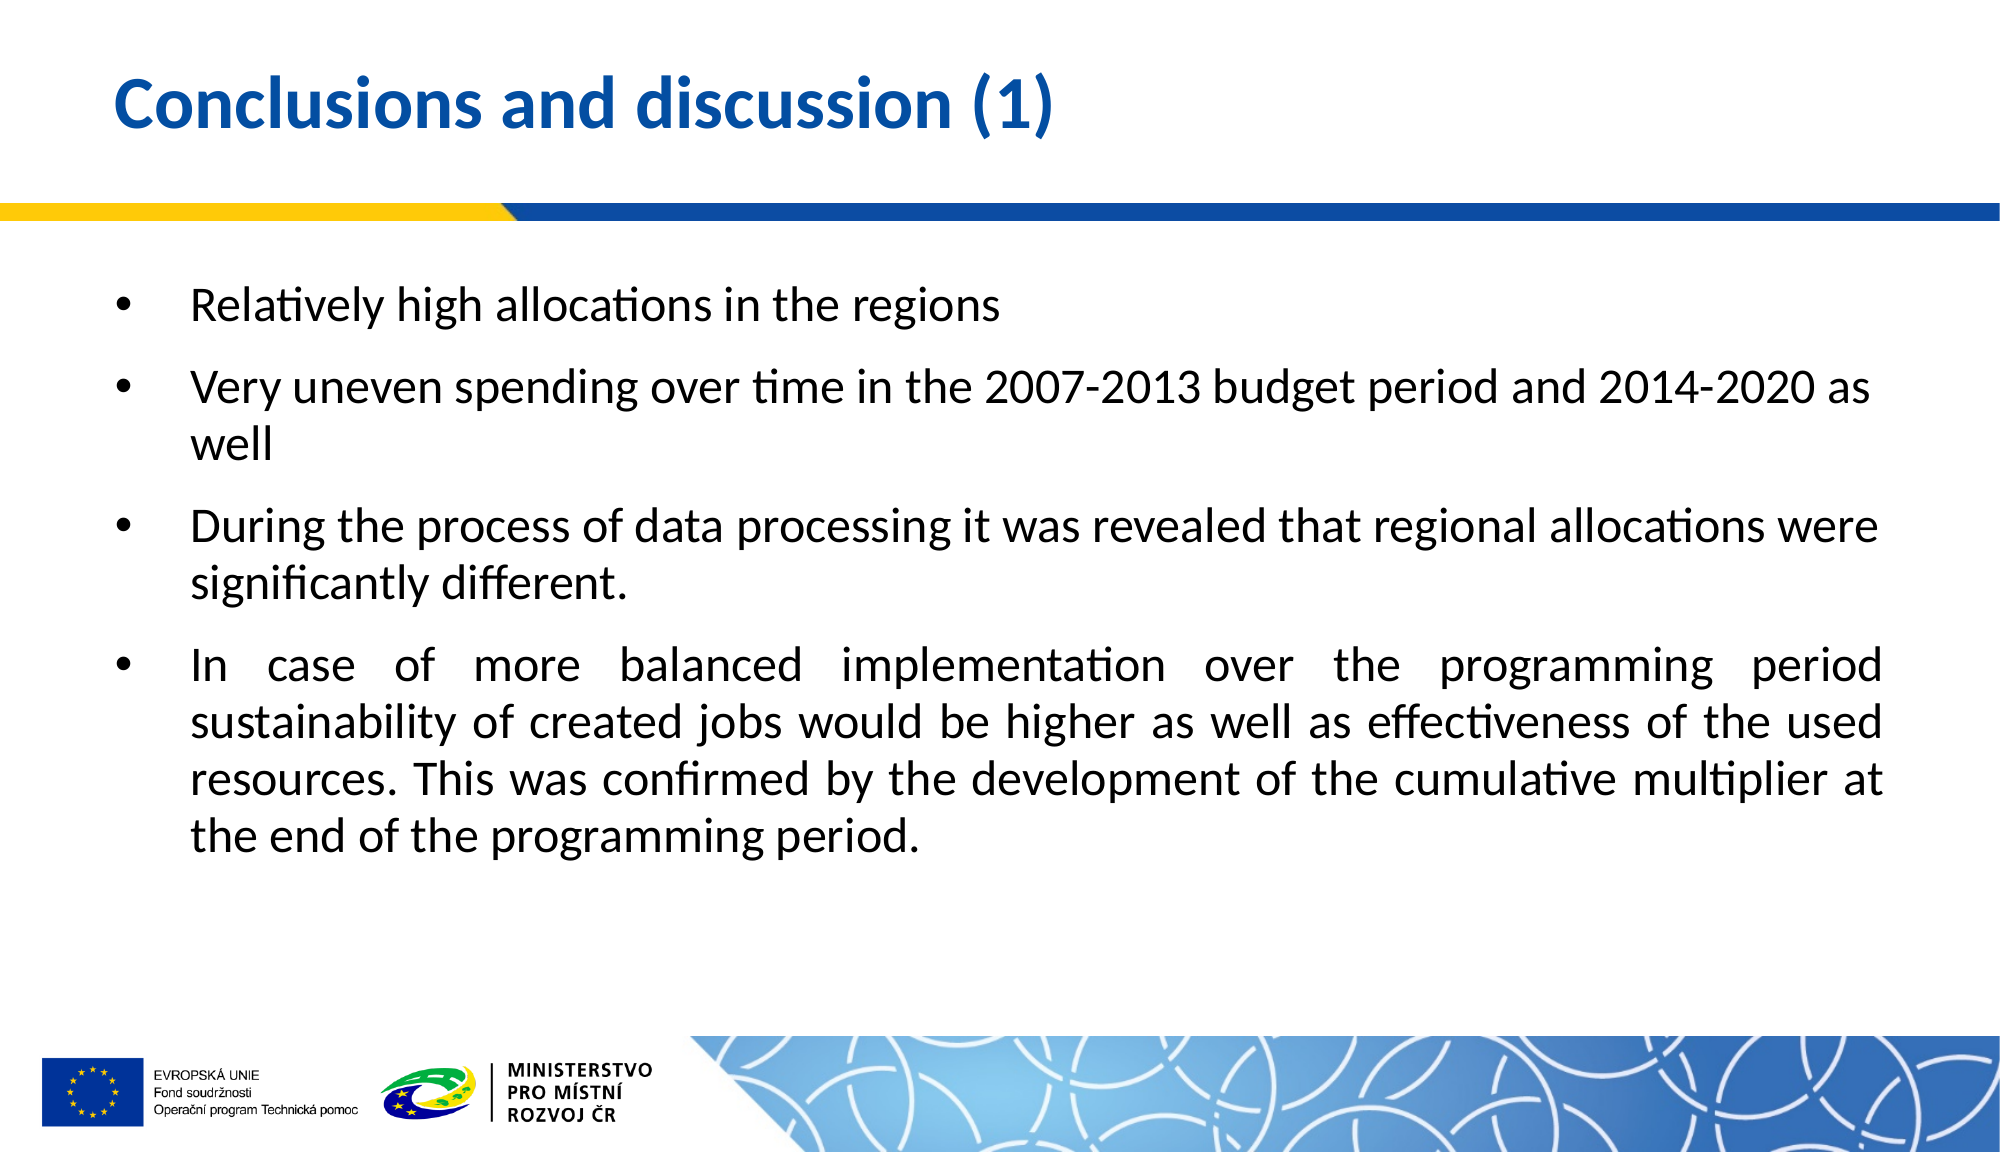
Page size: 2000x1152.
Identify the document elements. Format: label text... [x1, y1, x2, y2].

picture [680, 1036, 2000, 1152]
picture [0, 203, 2000, 221]
list Relatively high allocations in the regions Very uneven spending over time in the 2007-2013 budget period and 2014-2020 as well During the process of data processing it was revealed that regional allocations were significantly different. In case of more balanced implementation over the programming period sustainability of created jobs would be higher as well as effectiveness of the used resources. This was confirmed by the development of the cumulative multiplier at the end of the programming period. [99, 268, 1900, 1029]
title Conclusions and discussion (1) [99, 46, 1900, 198]
picture [19, 1035, 674, 1149]
